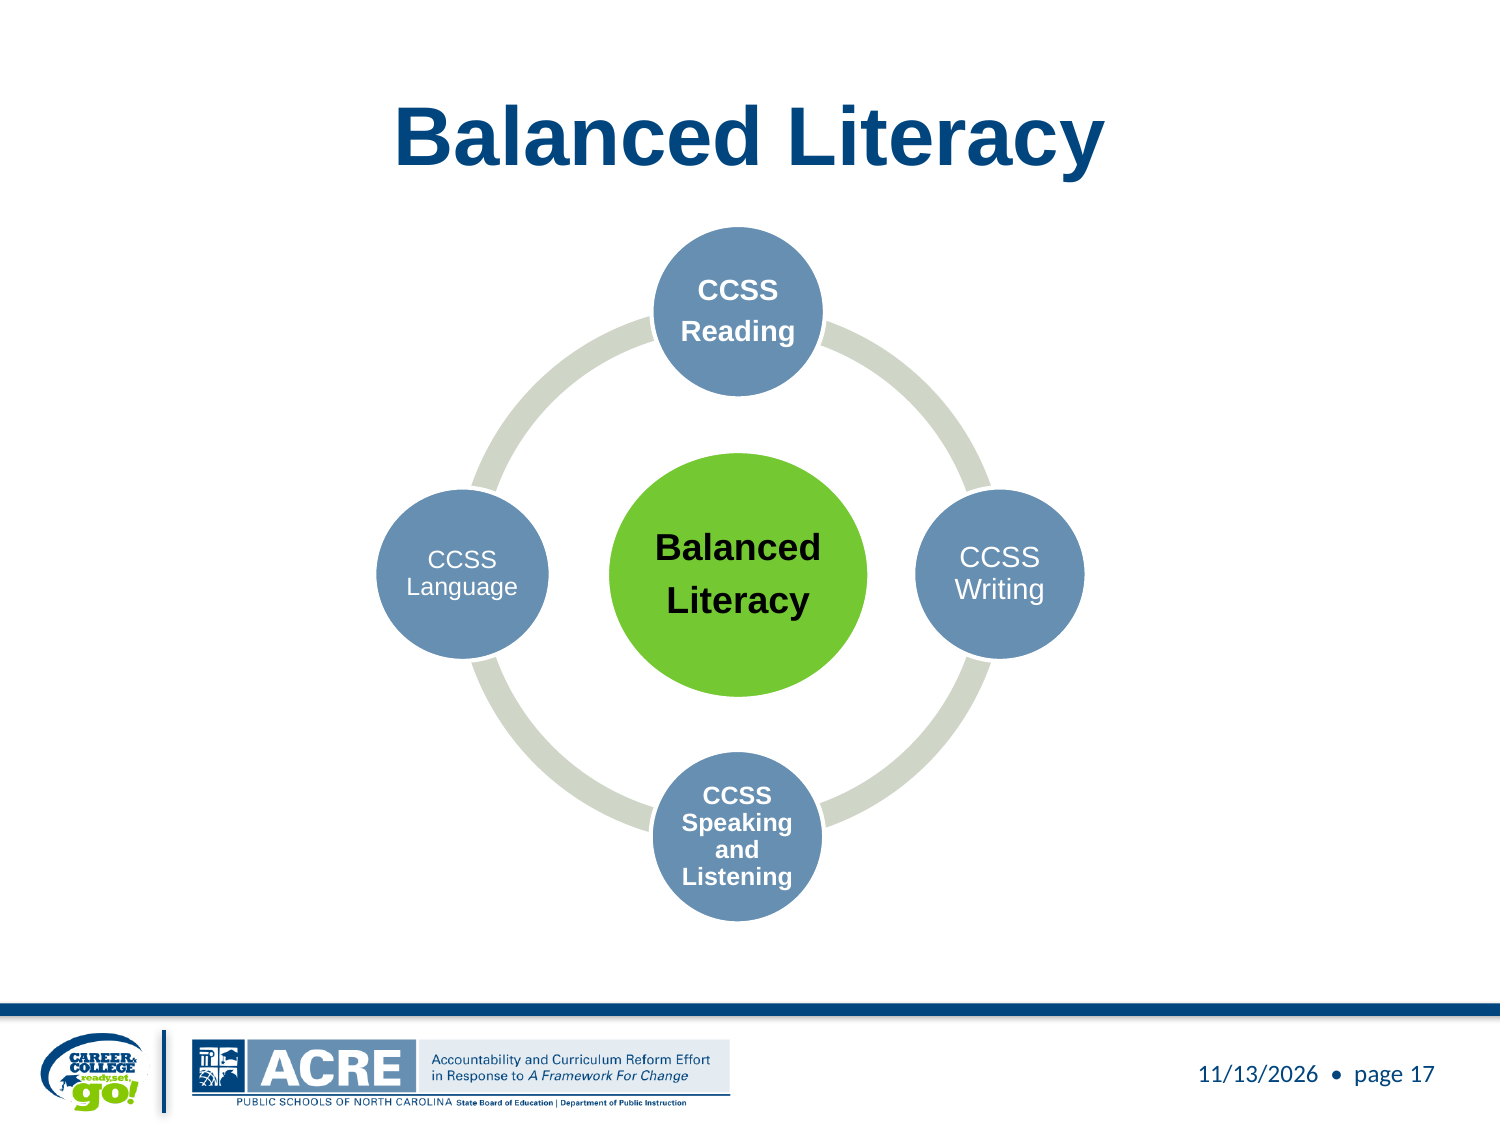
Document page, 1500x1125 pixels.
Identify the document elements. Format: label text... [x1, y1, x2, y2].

picture [37, 1029, 152, 1115]
title Balanced Literacy [74, 74, 1426, 226]
picture [174, 1017, 744, 1125]
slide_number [1137, 1042, 1450, 1103]
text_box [149, 224, 1326, 926]
